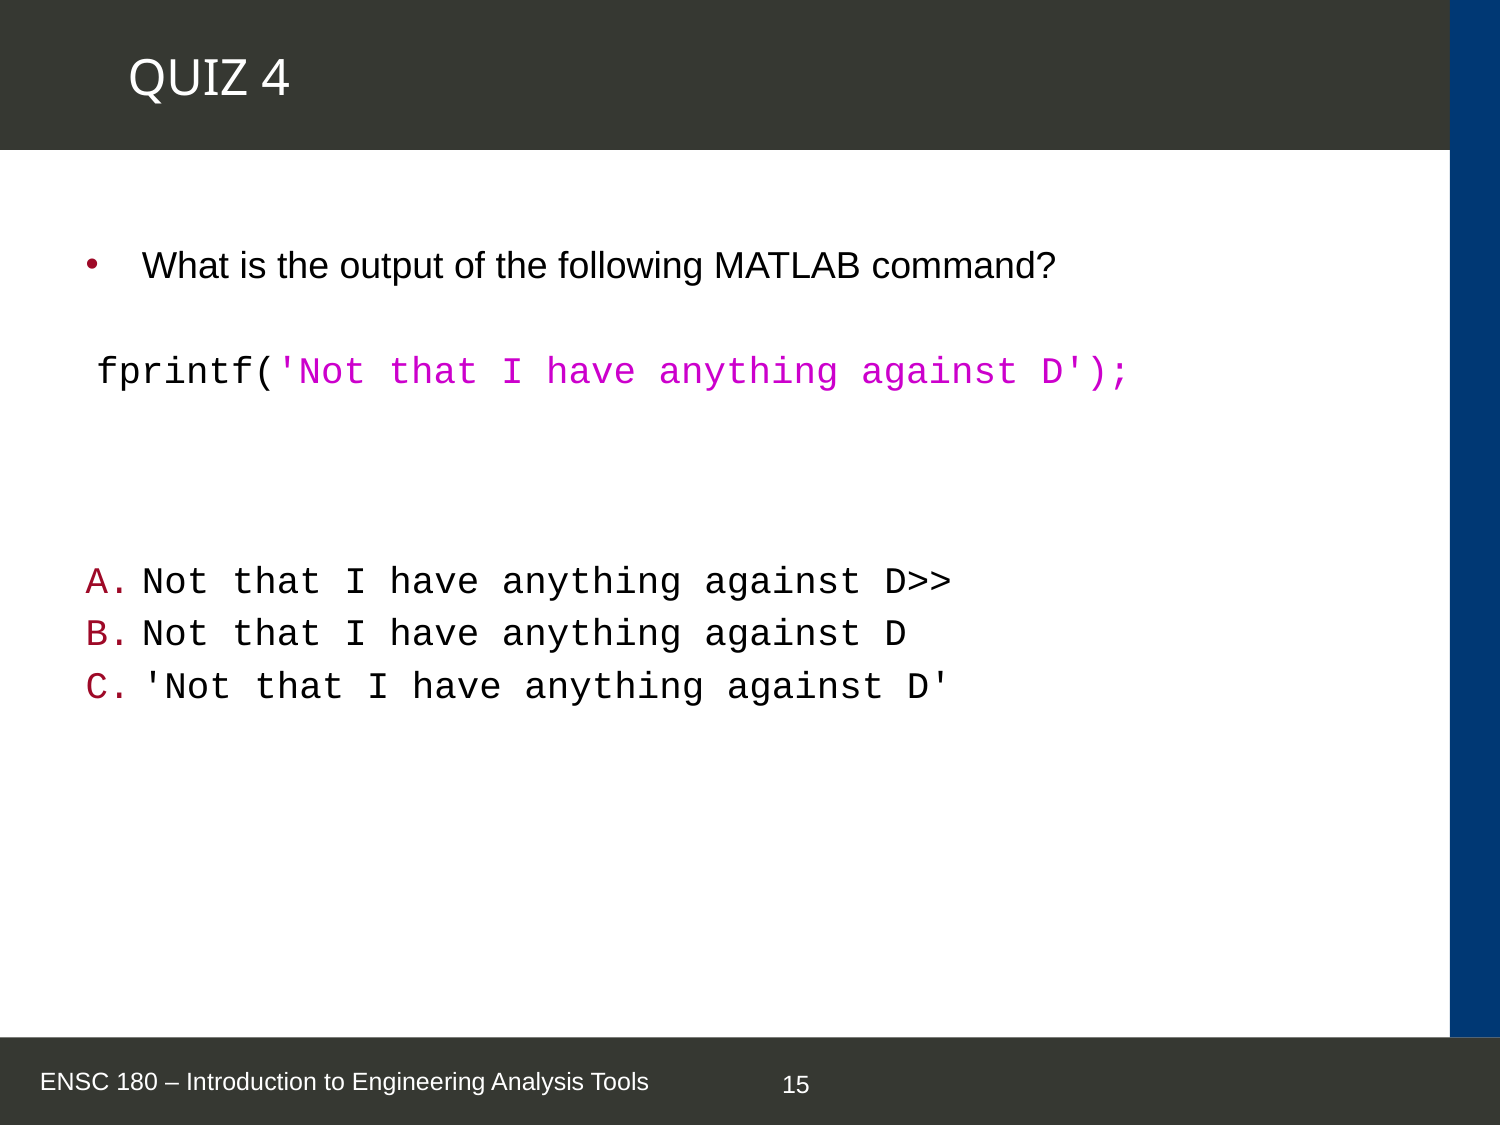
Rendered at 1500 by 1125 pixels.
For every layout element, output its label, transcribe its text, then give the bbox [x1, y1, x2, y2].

title QUIZ 4 [112, 37, 1450, 138]
list What is the output of the following MATLAB command? fprintf('Not that I have anything against D'); Not that I have anything against D>> Not that I have anything against D 'Not that I have anything against D' [70, 233, 1346, 1025]
footer ENSC 180 – Introduction to Engineering Analysis Tools [24, 1057, 740, 1113]
